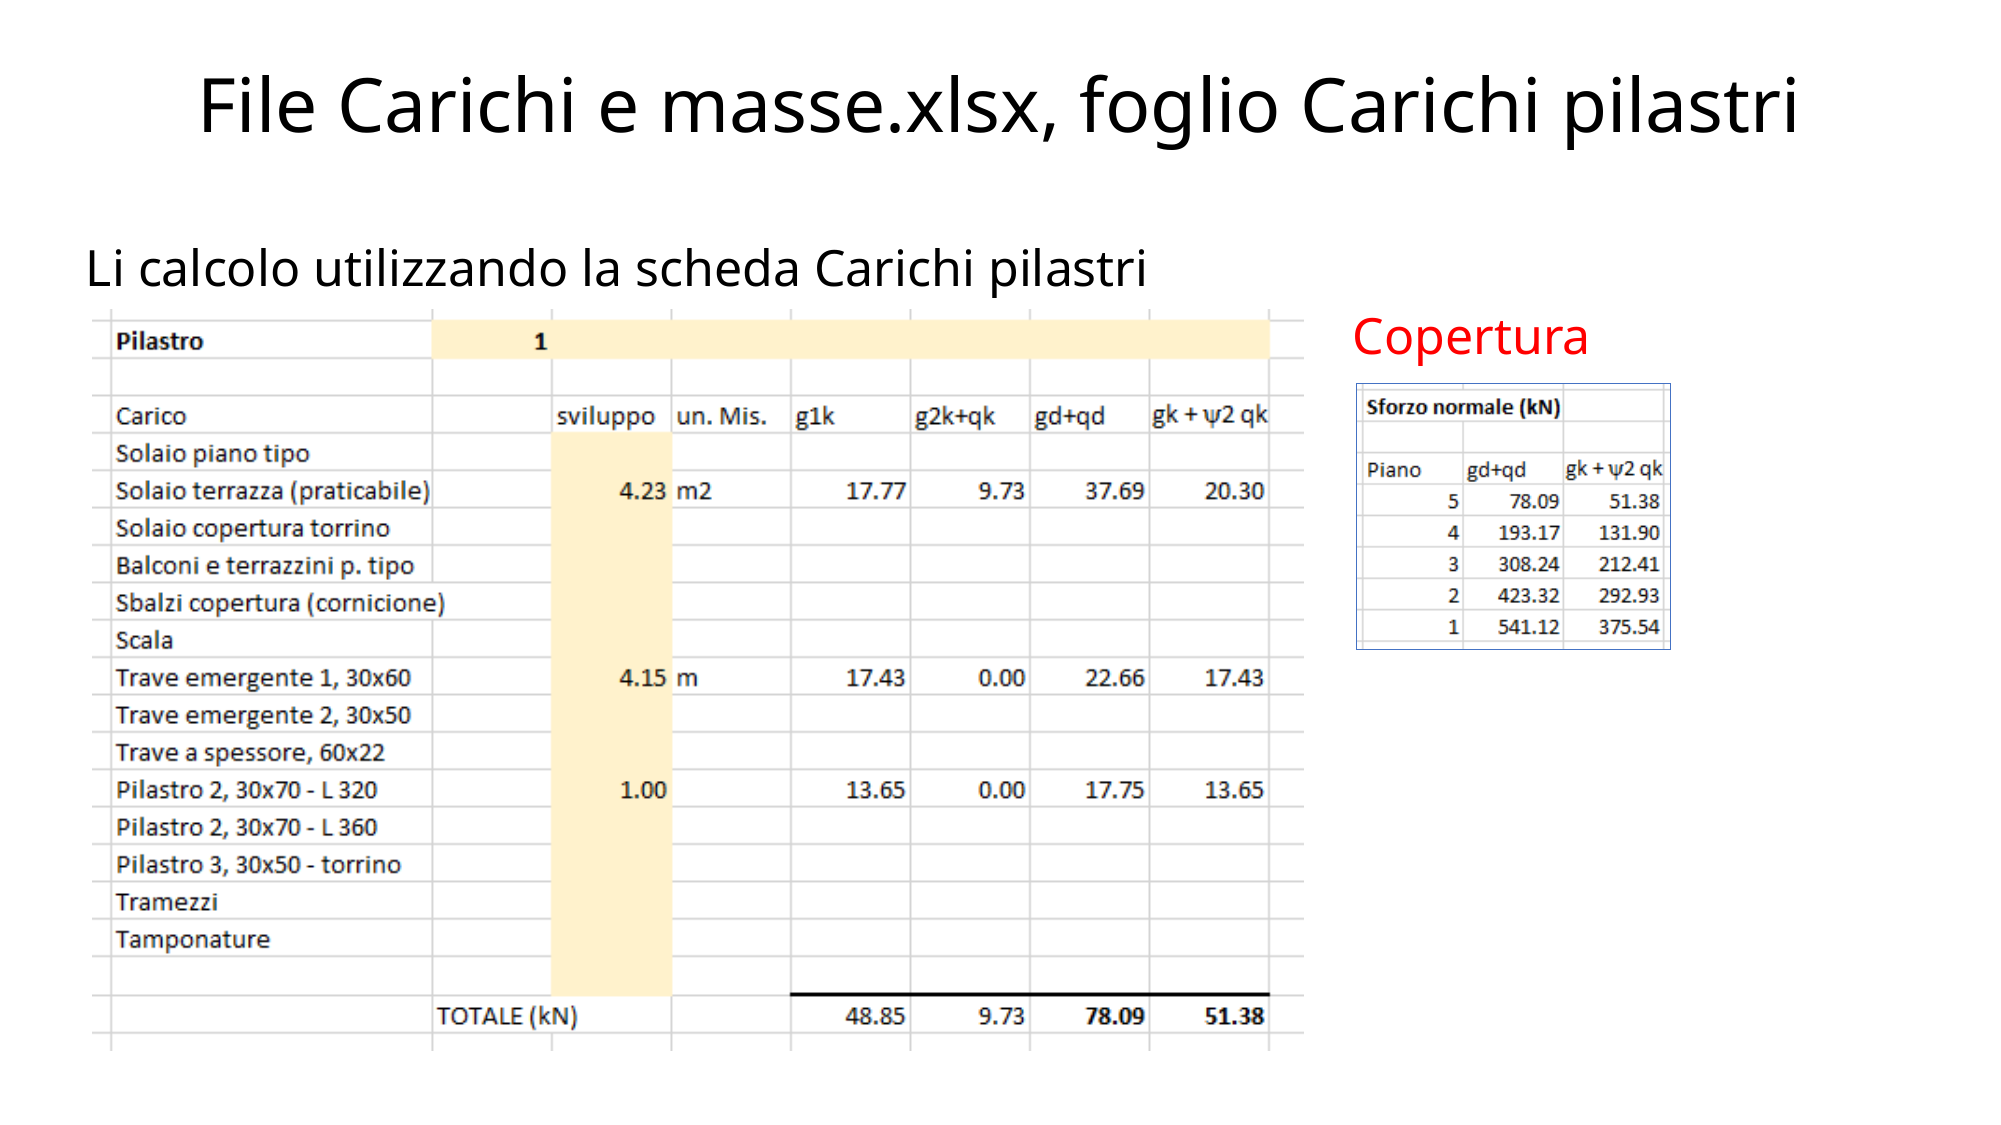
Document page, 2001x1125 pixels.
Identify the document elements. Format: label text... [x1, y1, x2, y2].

picture [1356, 383, 1671, 650]
title File Carichi e masse.xlsx, foglio Carichi pilastri [137, 0, 1863, 218]
text_box Copertura [1338, 310, 1788, 384]
picture [92, 309, 1304, 1051]
list Li calcolo utilizzando la scheda Carichi pilastri [70, 236, 1902, 310]
